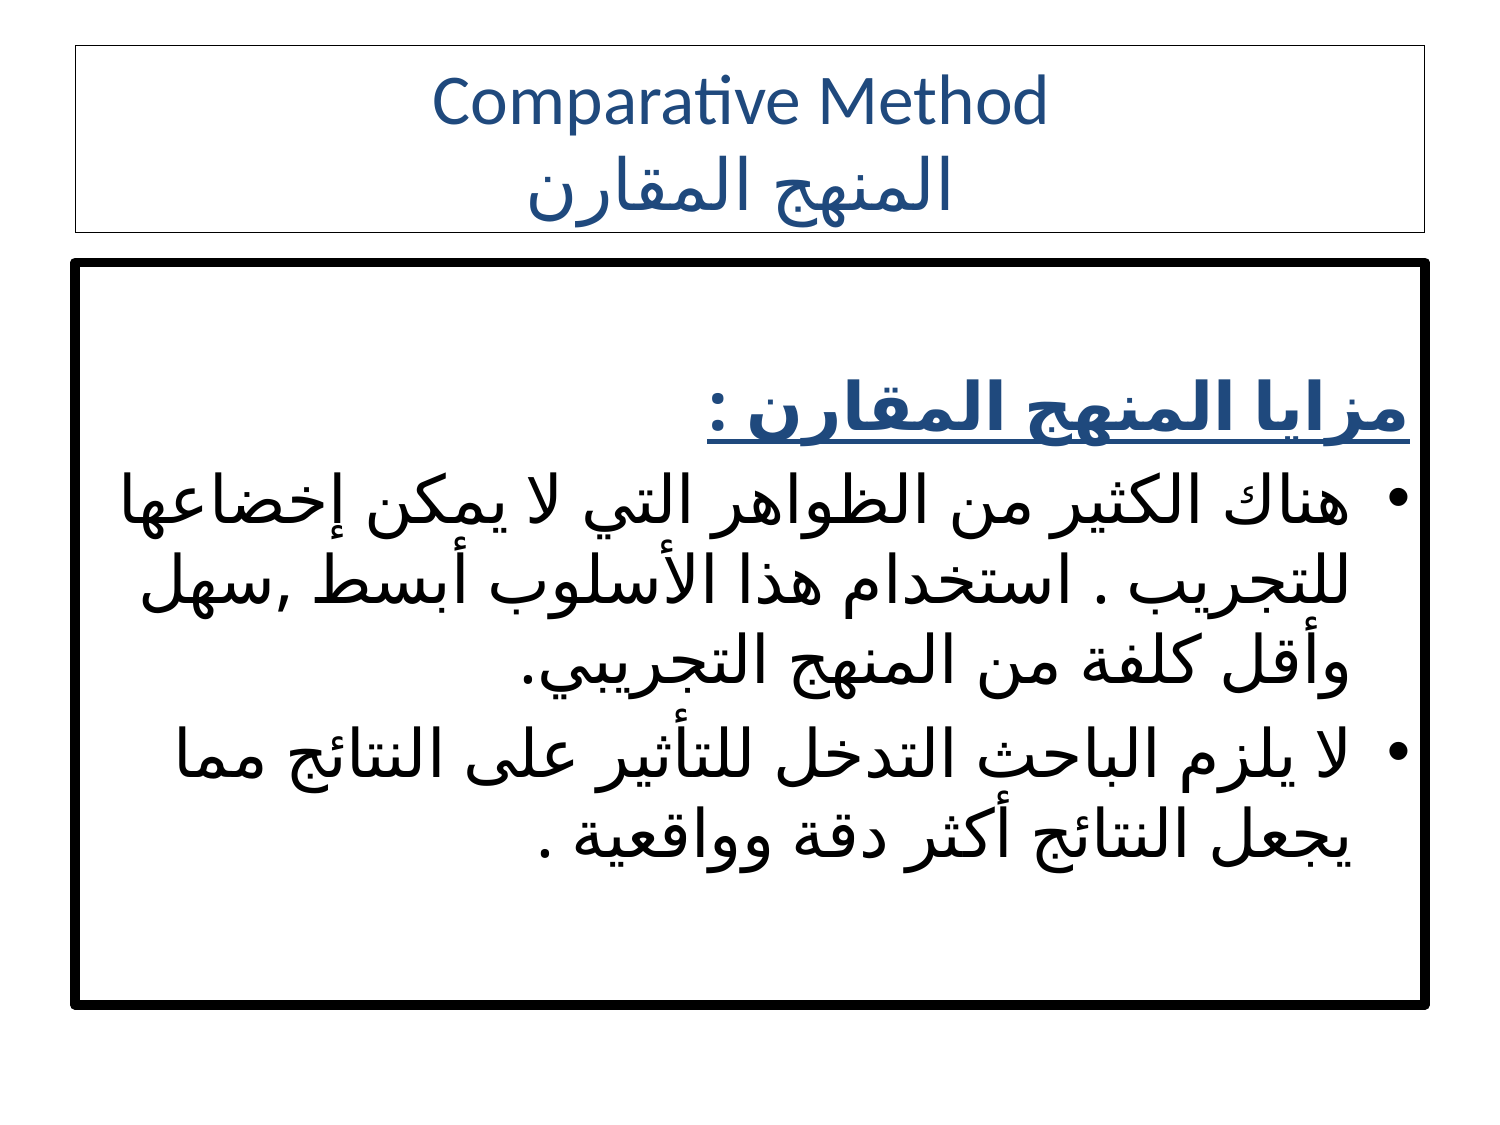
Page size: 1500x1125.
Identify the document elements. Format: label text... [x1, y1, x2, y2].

list مزايا المنهج المقارن : هناك الكثير من الظواهر التي لا يمكن إخضاعها للتجريب . استخدام هذا الأسلوب أبسط ,سهل وأقل كلفة من المنهج التجريبي. لا يلزم الباحث التدخل للتأثير على النتائج مما يجعل النتائج أكثر دقة وواقعية . [75, 262, 1425, 1005]
title Comparative Method المنهج المقارن [75, 45, 1425, 233]
